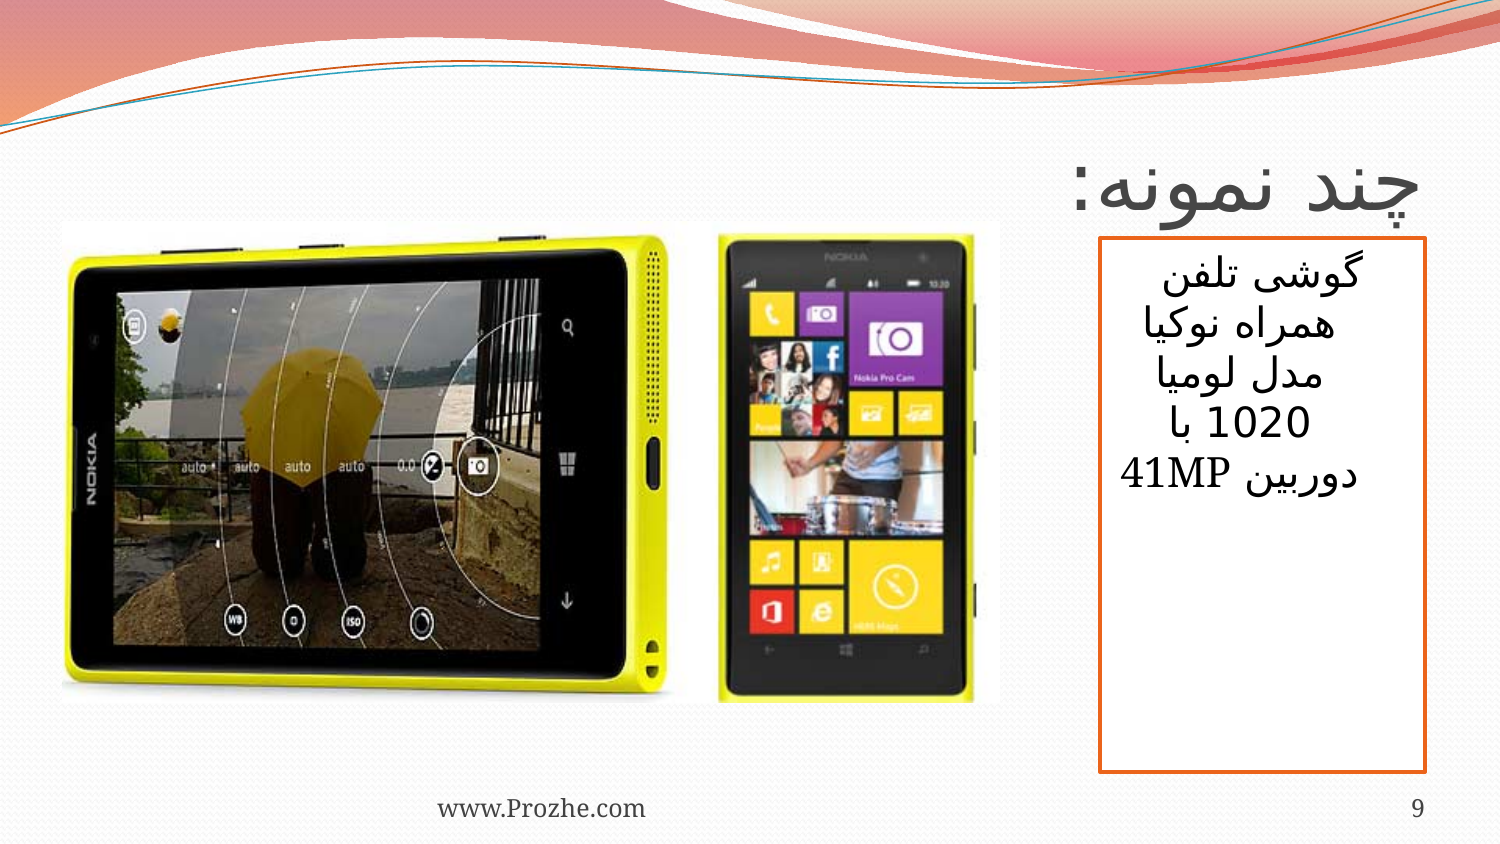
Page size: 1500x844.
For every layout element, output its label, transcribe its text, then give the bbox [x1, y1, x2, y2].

slide_number 9 [1299, 782, 1425, 827]
picture [62, 221, 1000, 704]
title چند نمونه: [75, 86, 1425, 228]
footer www.Prozhe.com [437, 782, 988, 827]
list گوشی تلفن همراه نوکیا مدل لومیا 1020 با دوربین 41MP [1098, 236, 1427, 774]
